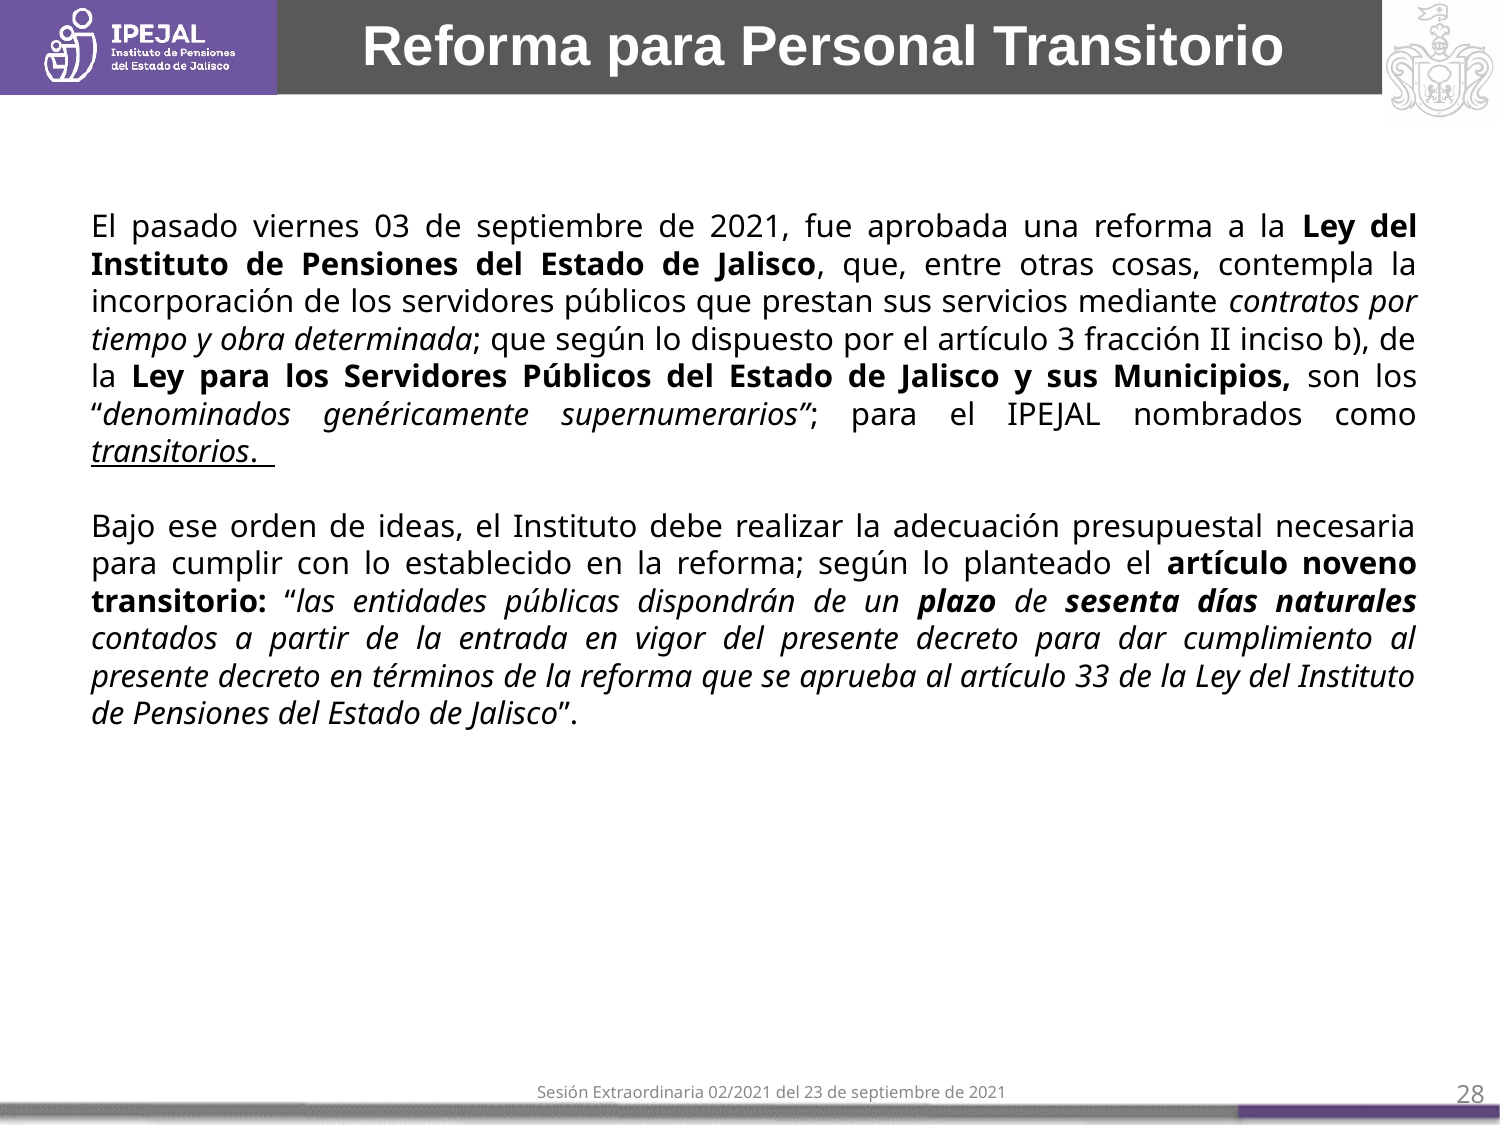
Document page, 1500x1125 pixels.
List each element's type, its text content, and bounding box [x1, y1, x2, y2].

list El pasado viernes 03 de septiembre de 2021, fue aprobada una reforma a la Ley del Instituto de Pensiones del Estado de Jalisco, que, entre otras cosas, contempla la incorporación de los servidores públicos que prestan sus servicios mediante contratos por tiempo y obra determinada; que según lo dispuesto por el artículo 3 fracción II inciso b), de la Ley para los Servidores Públicos del Estado de Jalisco y sus Municipios, son los “denominados genéricamente supernumerarios”; para el IPEJAL nombrados como transitorios. Bajo ese orden de ideas, el Instituto debe realizar la adecuación presupuestal necesaria para cumplir con lo establecido en la reforma; según lo planteado el artículo noveno transitorio: “las entidades públicas dispondrán de un plazo de sesenta días naturales contados a partir de la entrada en vigor del presente decreto para dar cumplimiento al presente decreto en términos de la reforma que se aprueba al artículo 33 de la Ley del Instituto de Pensiones del Estado de Jalisco”. [76, 199, 1433, 855]
footer Sesión Extraordinaria 02/2021 del 23 de septiembre de 2021 [472, 1061, 1073, 1122]
title Reforma para Personal Transitorio [273, 0, 1373, 94]
picture [1384, 1, 1500, 122]
picture [0, 0, 278, 95]
slide_number ‹#› [1149, 1065, 1500, 1125]
picture [0, 1096, 1149, 1125]
